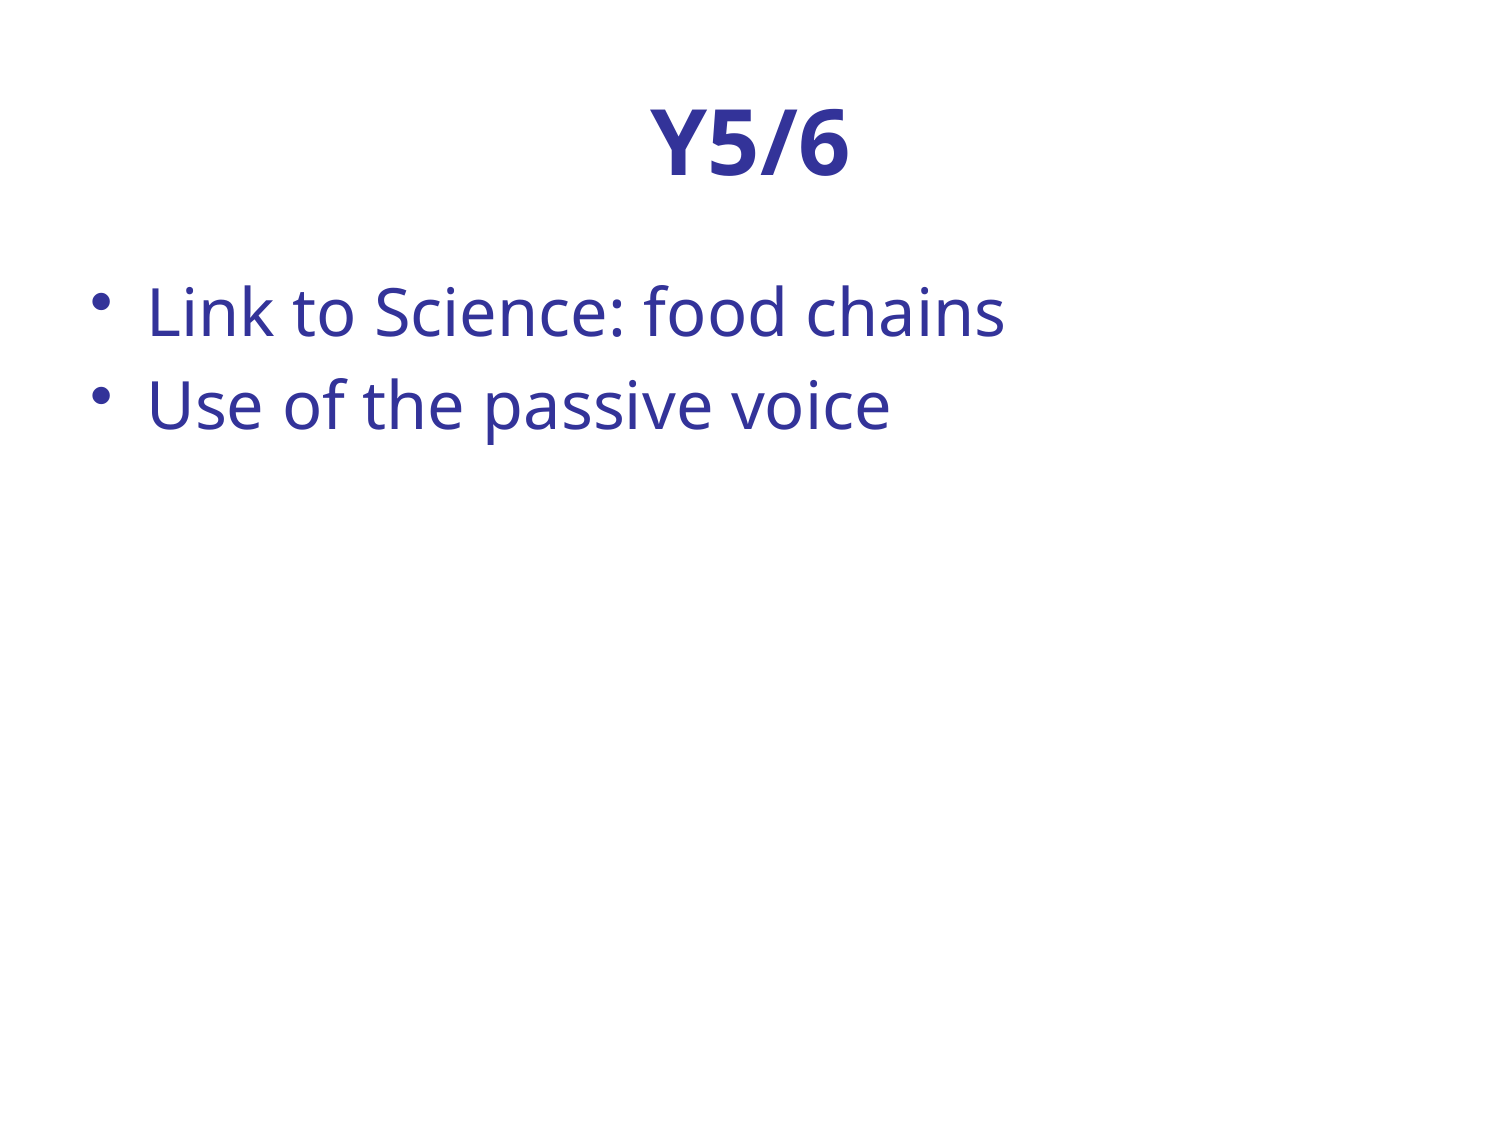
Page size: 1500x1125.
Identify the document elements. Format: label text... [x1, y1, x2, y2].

title Y5/6 [76, 44, 1426, 233]
list Link to Science: food chains Use of the passive voice [74, 262, 1500, 1006]
